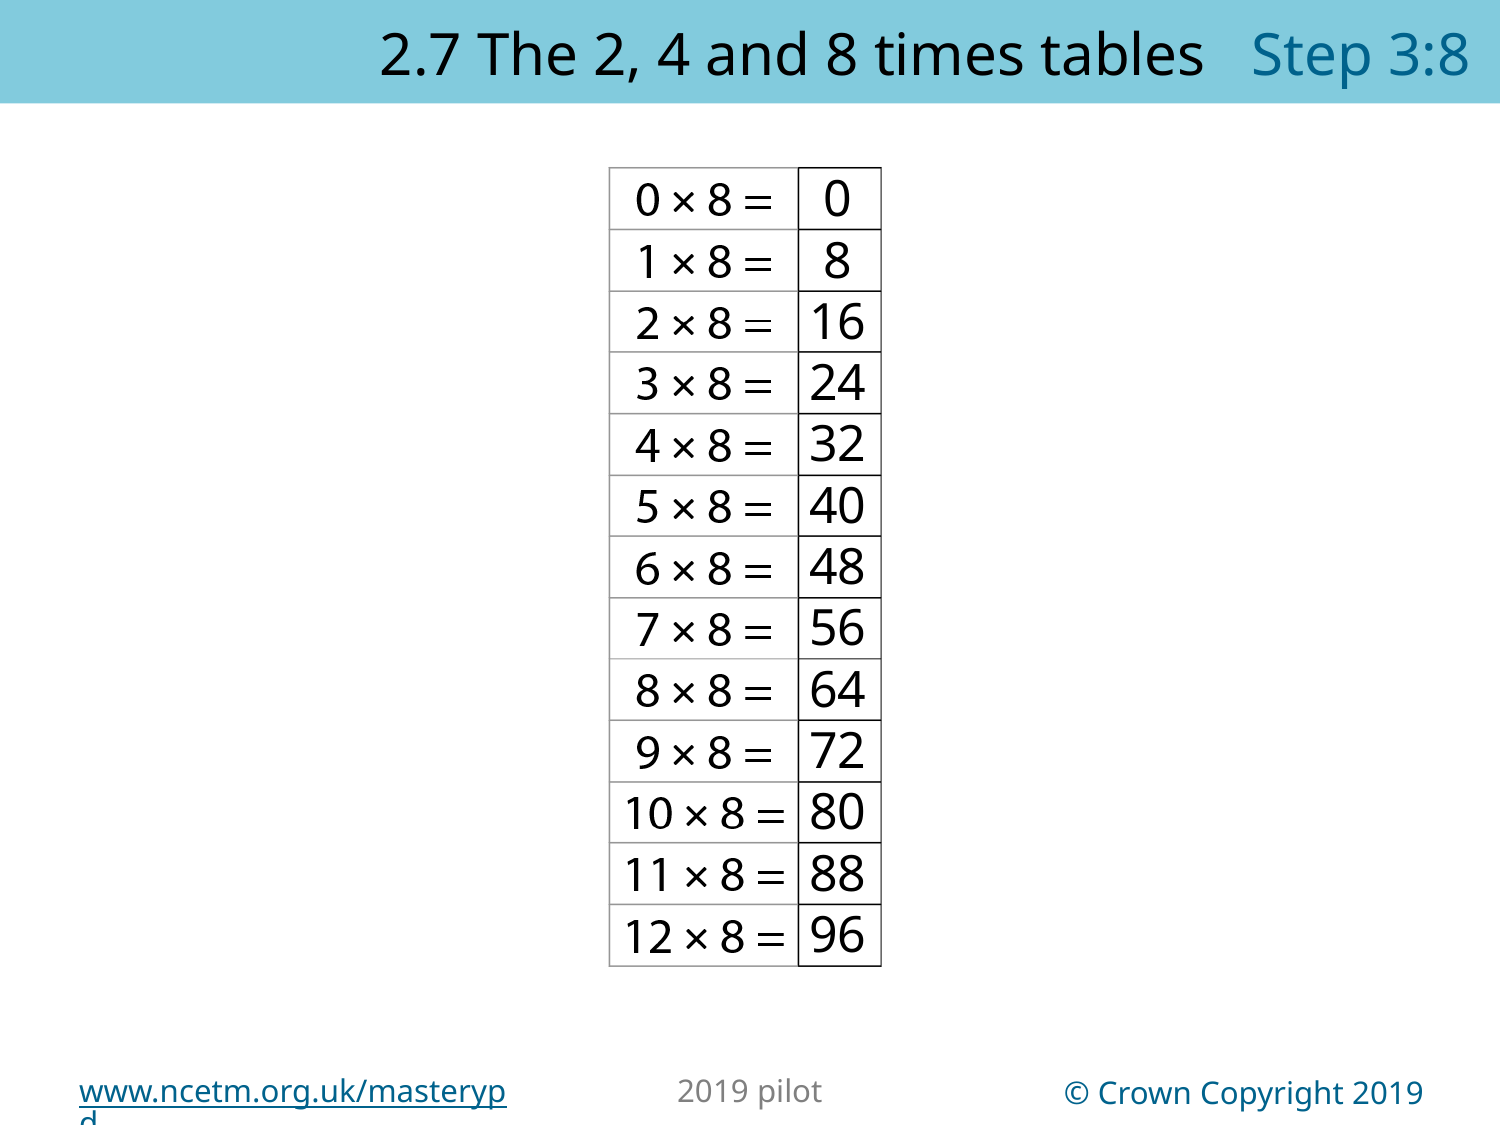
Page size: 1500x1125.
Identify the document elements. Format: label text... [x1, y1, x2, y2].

list 2.7 The 2, 4 and 8 times tables Step 3:8 [0, 0, 1500, 104]
picture [607, 153, 882, 995]
